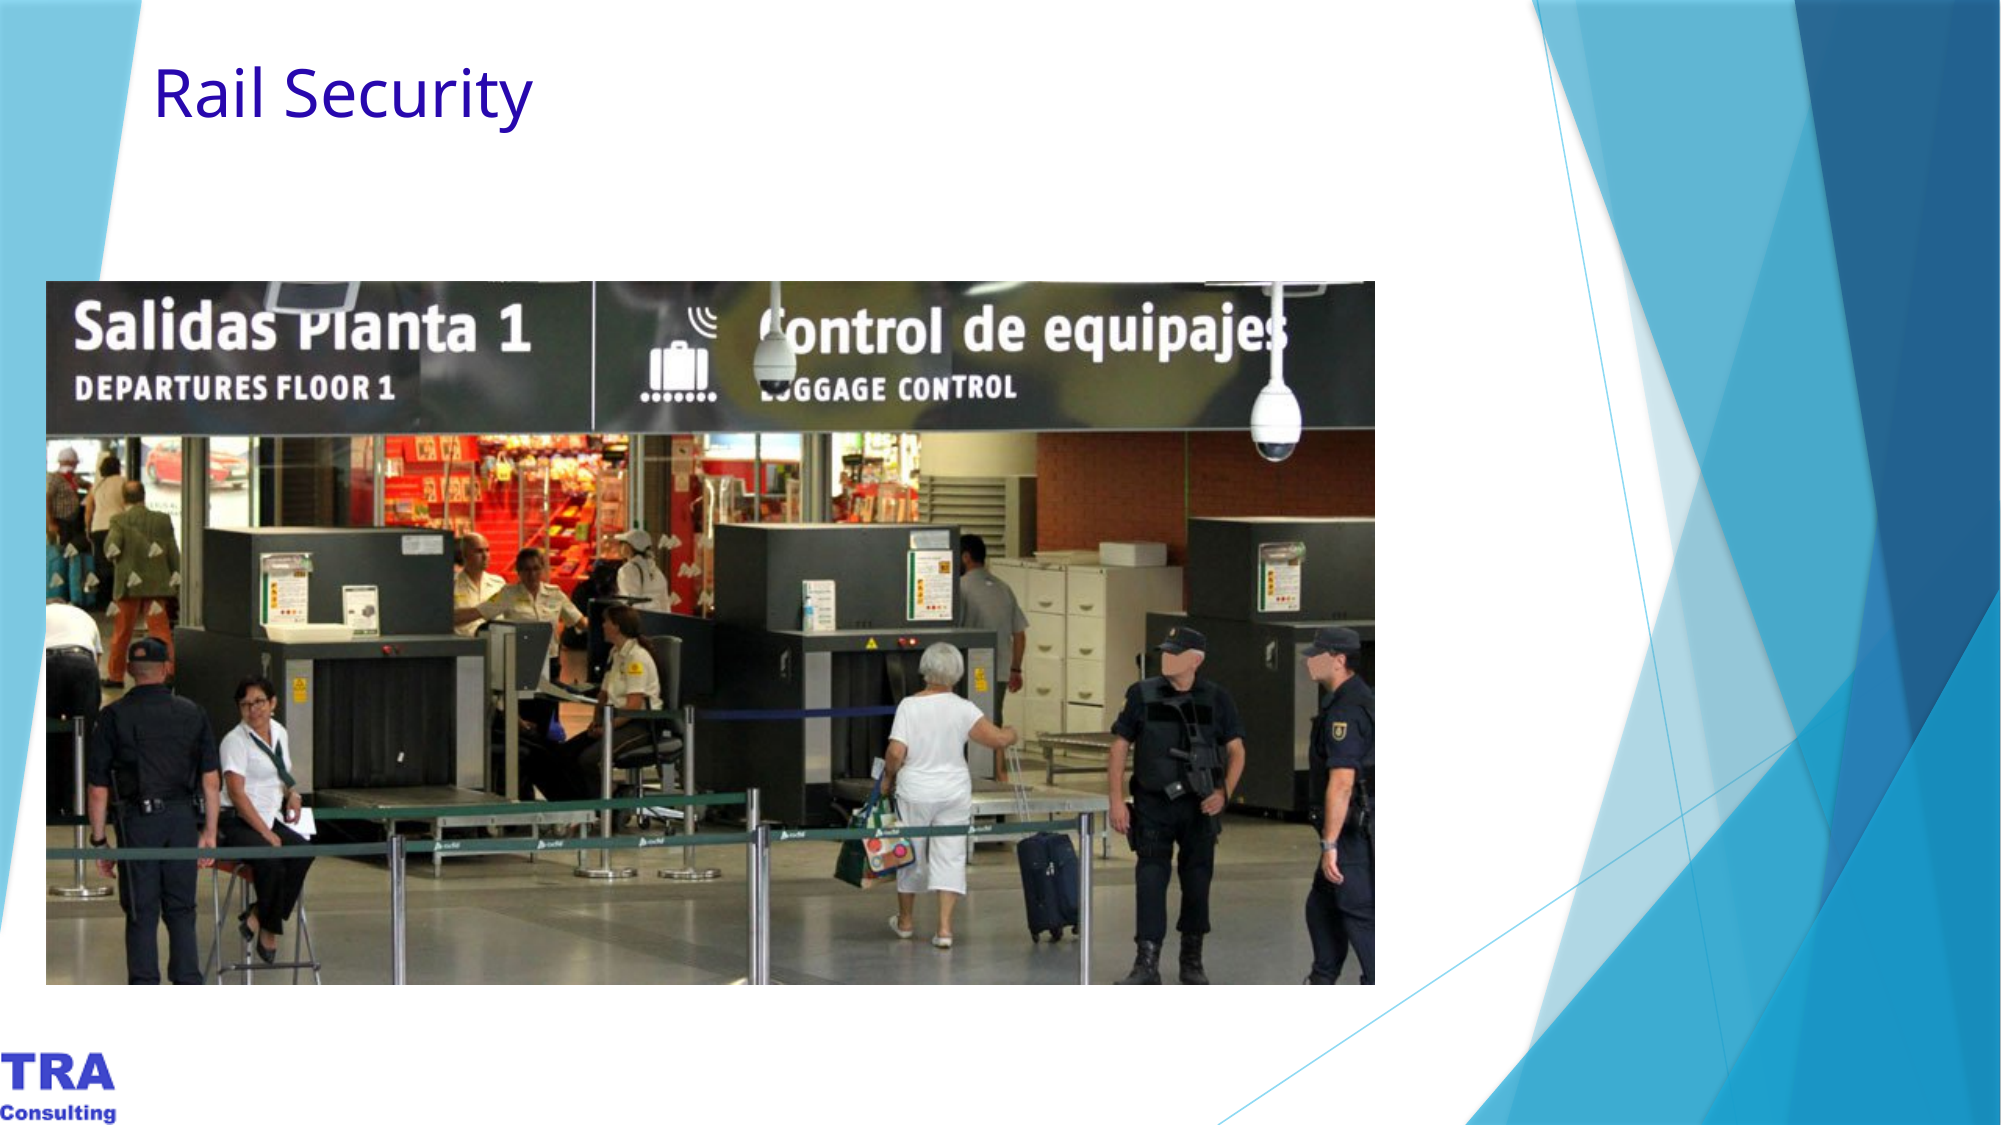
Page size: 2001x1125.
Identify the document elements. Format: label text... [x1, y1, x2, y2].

subtitle Rail Security [137, 42, 1412, 223]
picture [0, 1050, 118, 1125]
picture [46, 280, 1376, 985]
